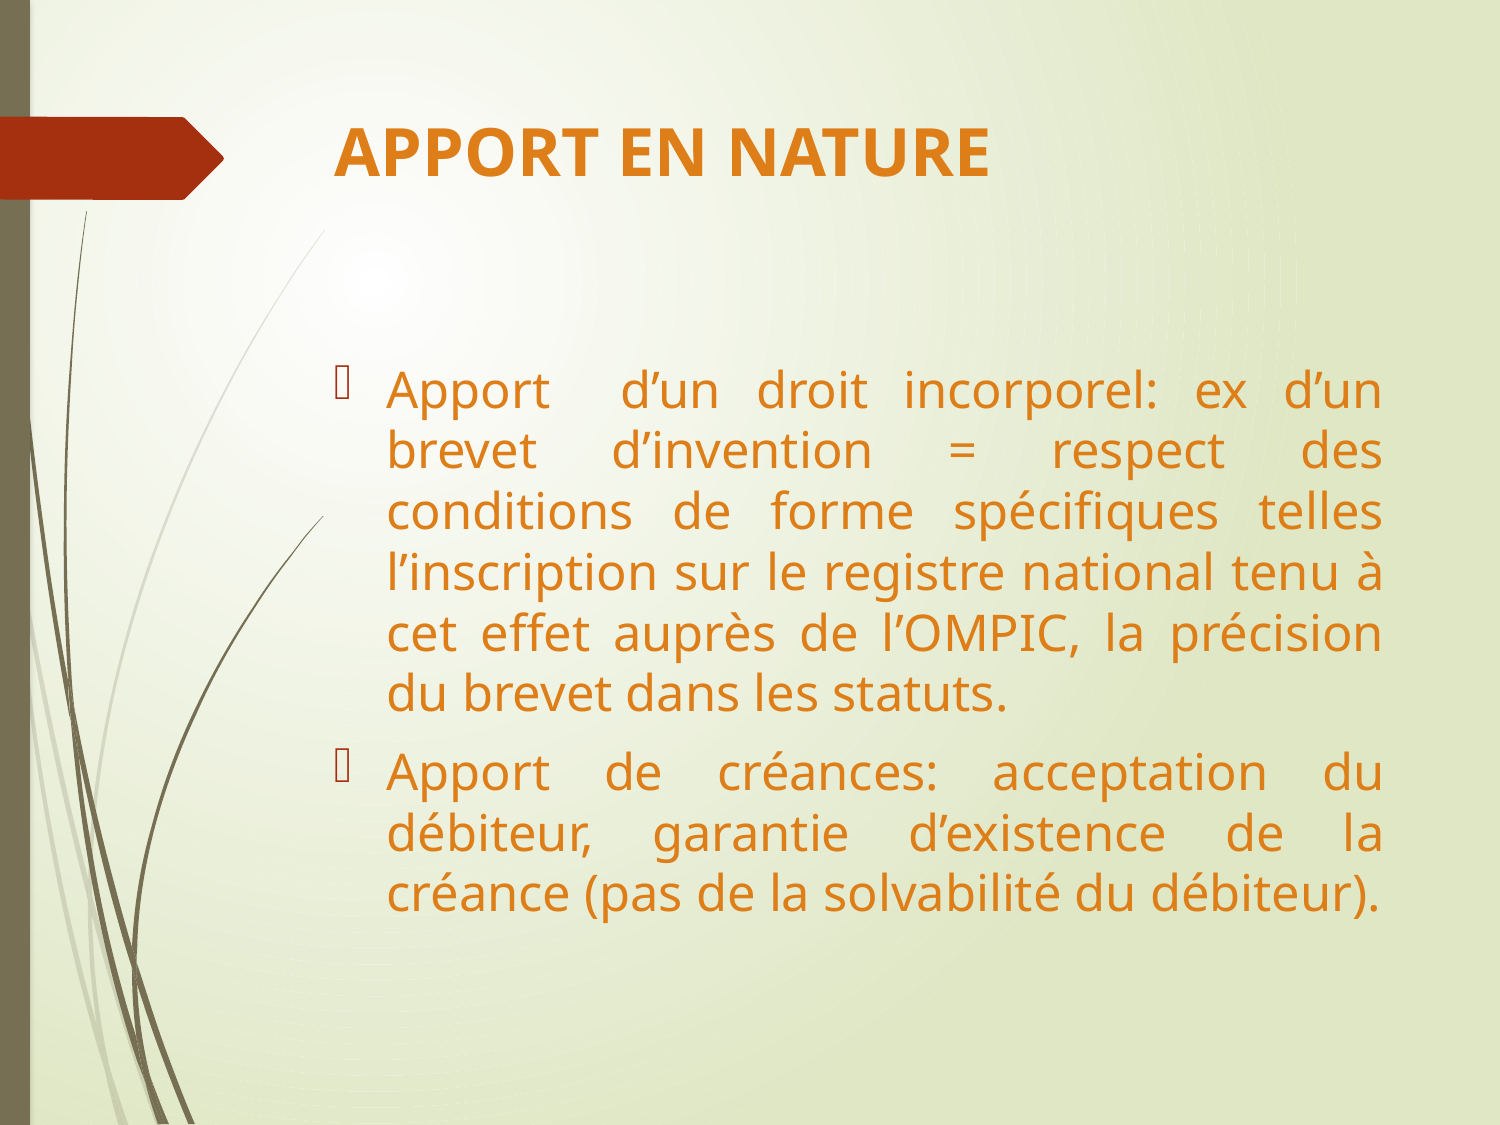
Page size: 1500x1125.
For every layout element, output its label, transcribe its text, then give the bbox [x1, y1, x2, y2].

title APPORT EN NATURE [319, 102, 1400, 313]
list Apport d’un droit incorporel: ex d’un brevet d’invention = respect des conditions de forme spécifiques telles l’inscription sur le registre national tenu à cet effet auprès de l’OMPIC, la précision du brevet dans les statuts. Apport de créances: acceptation du débiteur, garantie d’existence de la créance (pas de la solvabilité du débiteur). [318, 350, 1400, 970]
